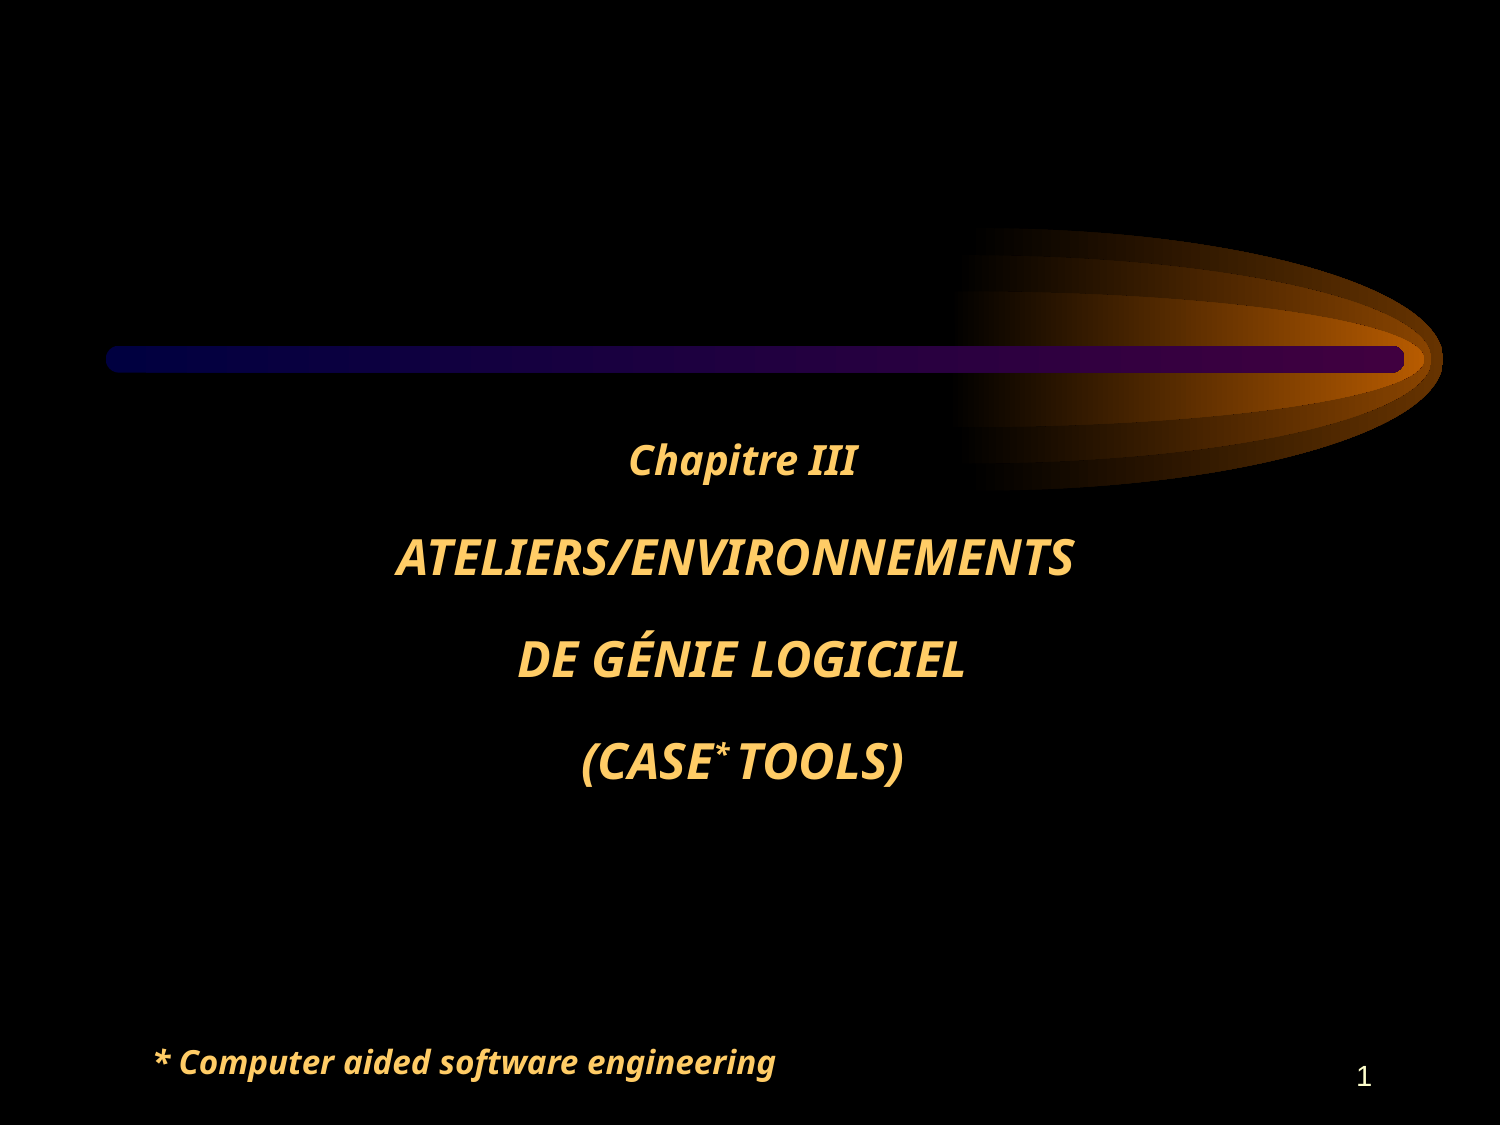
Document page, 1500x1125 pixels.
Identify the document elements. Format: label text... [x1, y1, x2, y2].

slide_number 1 [1074, 1037, 1388, 1113]
title Chapitre III ATELIERS/ENVIRONNEMENTS DE GÉNIE LOGICIEL (CASE* TOOLS) [105, 404, 1381, 798]
text_box * Computer aided software engineering [35, 1028, 894, 1090]
